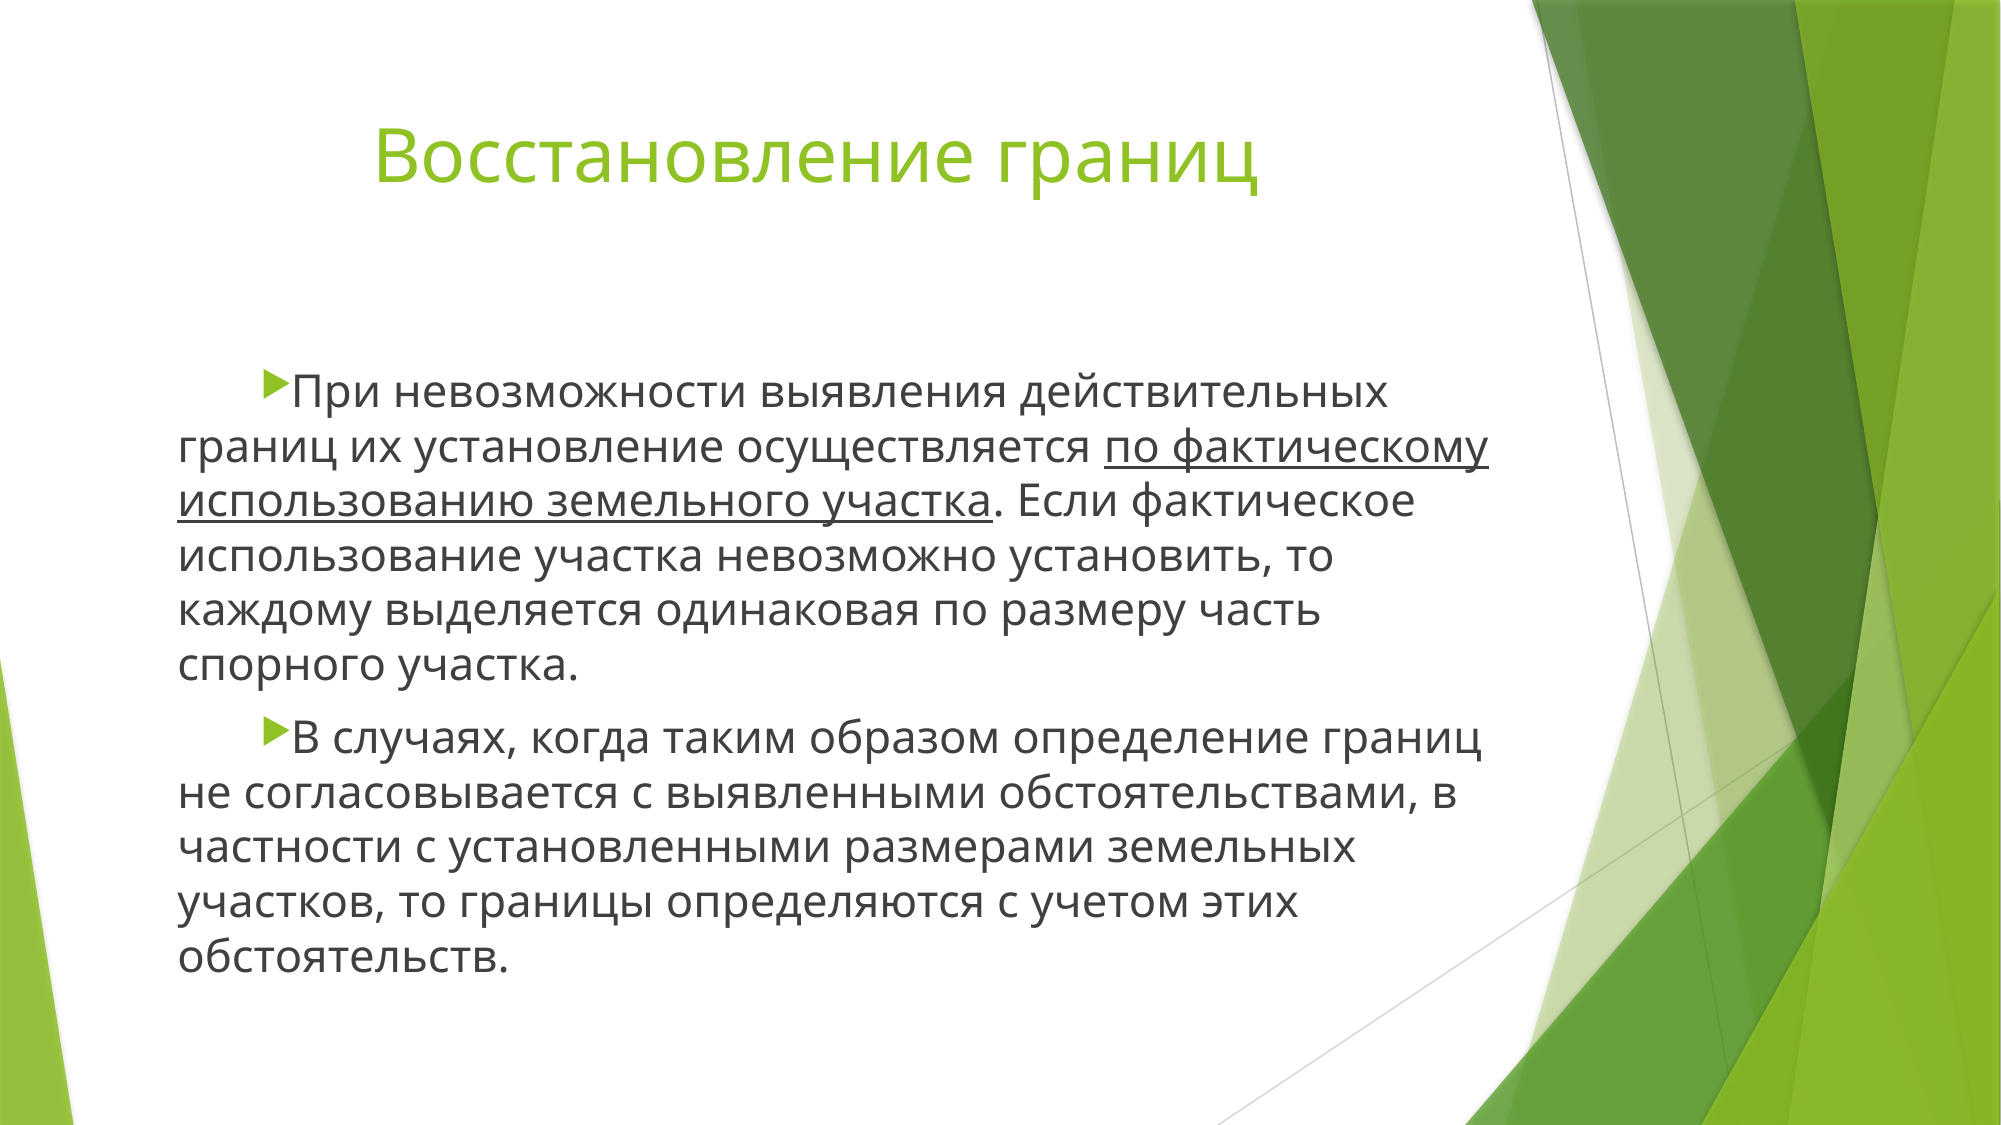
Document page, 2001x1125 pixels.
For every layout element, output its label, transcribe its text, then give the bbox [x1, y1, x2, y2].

title Восстановление границ [111, 99, 1522, 229]
list При невозможности выявления действительных границ их установление осуществляется по фактическому использованию земельного участка. Если фактическое использование участка невозможно установить, то каждому выделяется одинаковая по размеру часть спорного участка. В случаях, когда таким образом определение границ не согласовывается с выявленными обстоятельствами, в частности с установленными размерами земельных участков, то границы определяются с учетом этих обстоятельств. [111, 354, 1522, 992]
